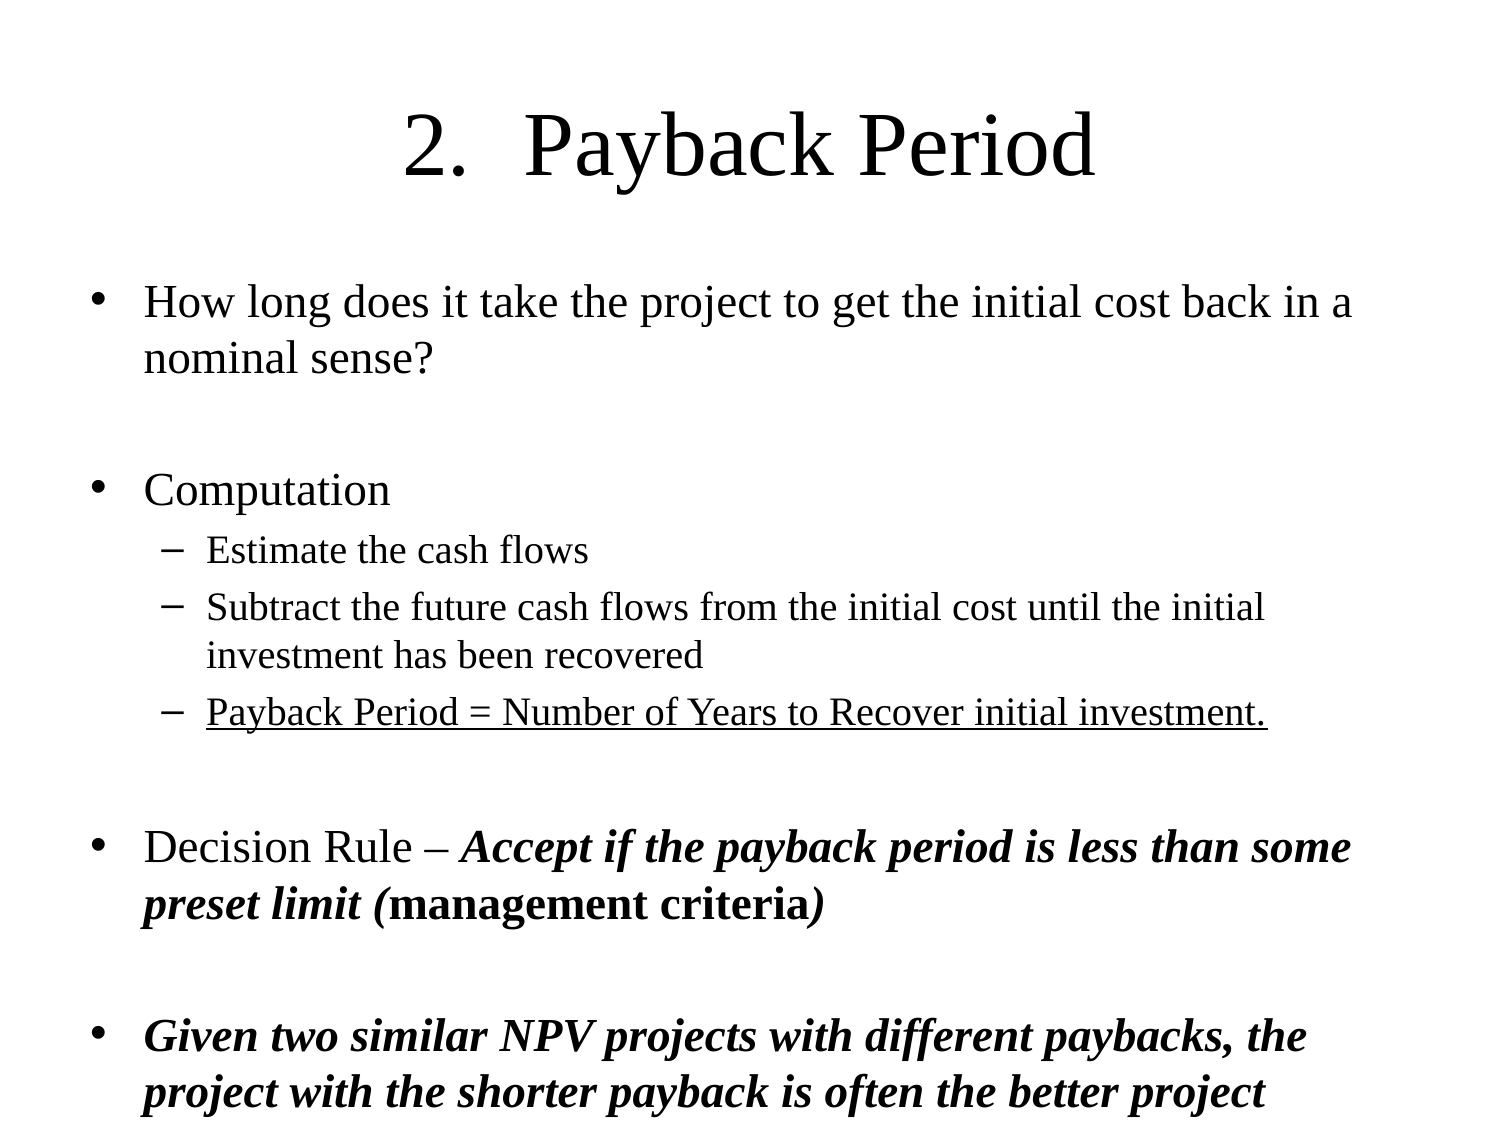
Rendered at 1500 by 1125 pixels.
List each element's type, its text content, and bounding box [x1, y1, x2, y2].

list How long does it take the project to get the initial cost back in a nominal sense? Computation Estimate the cash flows Subtract the future cash flows from the initial cost until the initial investment has been recovered Payback Period = Number of Years to Recover initial investment. Decision Rule – Accept if the payback period is less than some preset limit (management criteria) Given two similar NPV projects with different paybacks, the project with the shorter payback is often the better project [75, 262, 1425, 1125]
title Payback Period [75, 45, 1425, 233]
